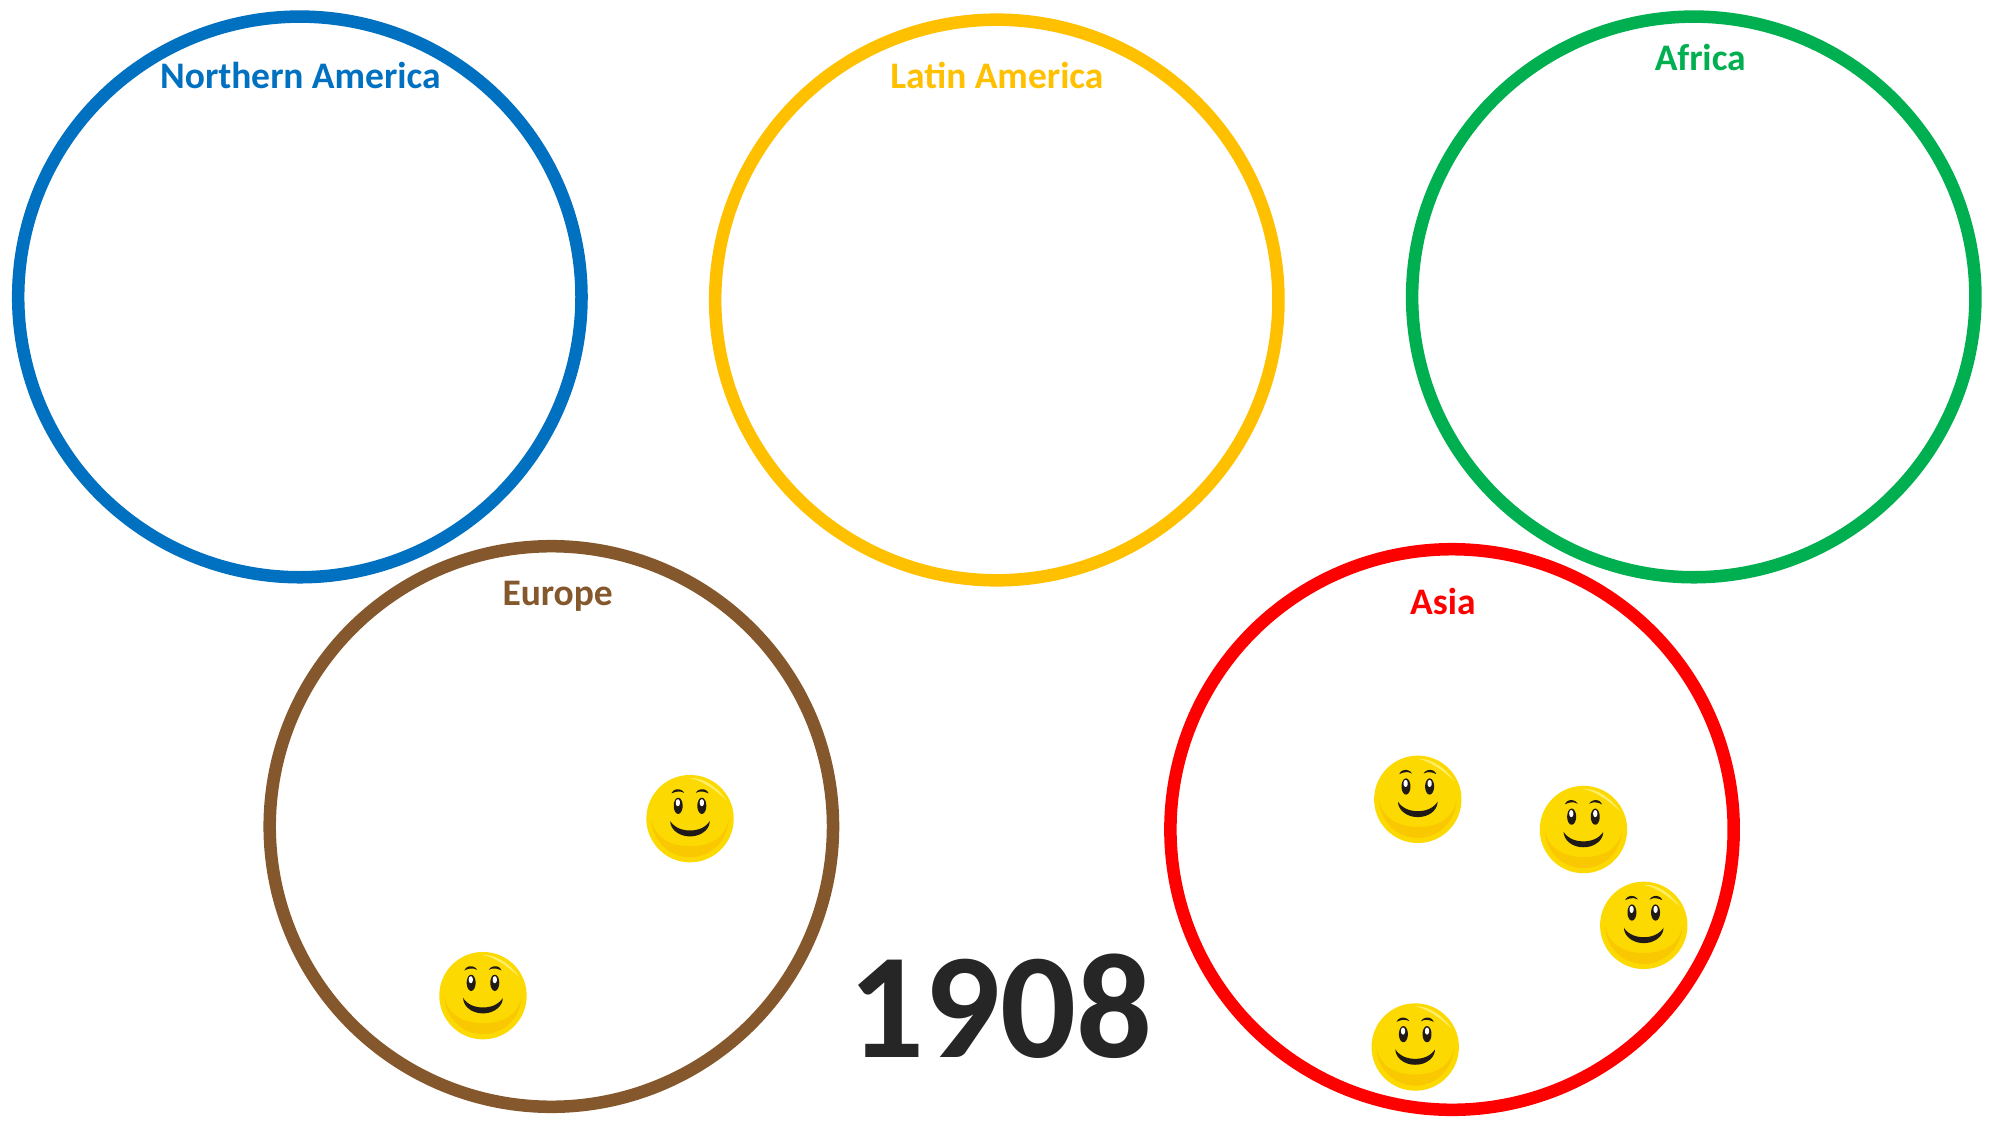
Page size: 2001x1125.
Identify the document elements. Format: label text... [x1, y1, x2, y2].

picture [1600, 881, 1688, 970]
text_box [178, 15, 422, 43]
text_box [17, 61, 583, 579]
picture [439, 951, 527, 1040]
text_box [1169, 548, 1735, 1111]
picture [1371, 1003, 1459, 1091]
picture [1374, 755, 1462, 843]
text_box [1411, 15, 1977, 579]
text_box [881, 18, 1112, 43]
text_box 1908 [820, 900, 1181, 1095]
text_box Africa [1640, 25, 1788, 86]
picture [646, 774, 734, 863]
picture [1539, 785, 1628, 874]
text_box [268, 545, 835, 1108]
text_box Latin America [875, 43, 1122, 104]
text_box Northern America [145, 43, 497, 104]
text_box Europe [488, 560, 647, 621]
text_box Asia [1395, 569, 1493, 630]
text_box [714, 46, 1280, 582]
